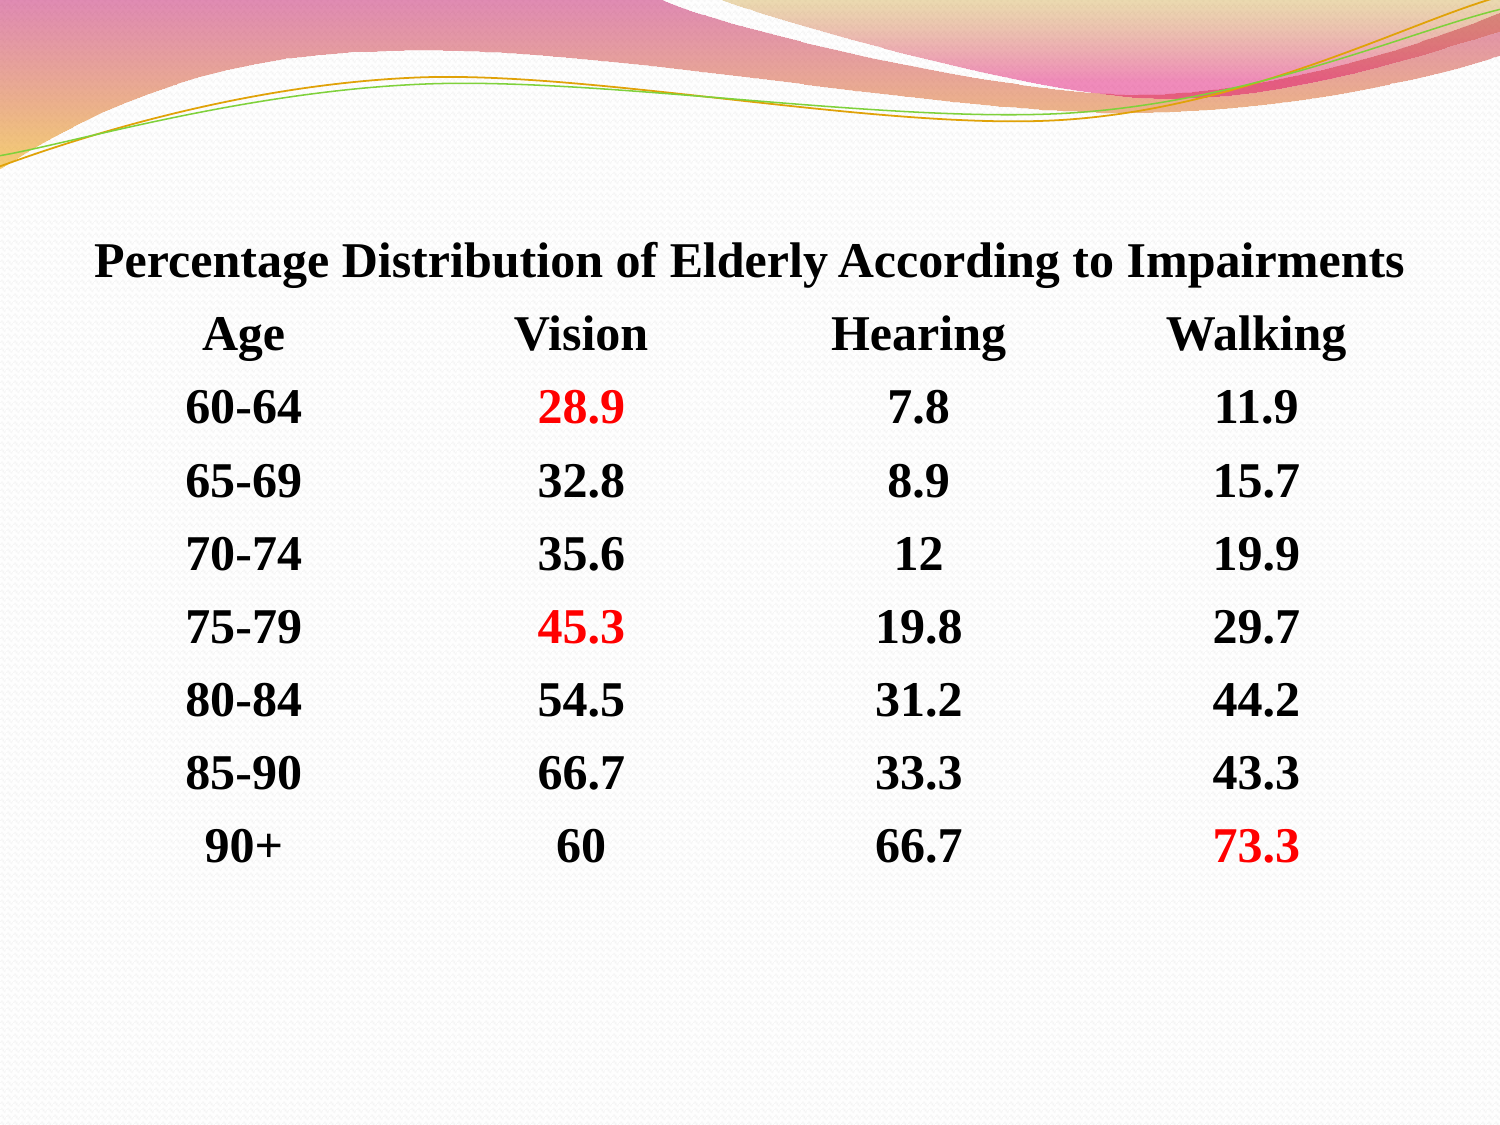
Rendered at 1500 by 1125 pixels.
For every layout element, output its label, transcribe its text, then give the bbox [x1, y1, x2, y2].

table_cell 7.8 [750, 371, 1088, 444]
table_cell Hearing [750, 298, 1088, 371]
table_cell 19.9 [1088, 517, 1425, 591]
table_cell 75-79 [75, 591, 413, 664]
table_cell 60 [413, 810, 750, 883]
table_cell 35.6 [413, 517, 750, 591]
table_cell 45.3 [413, 591, 750, 664]
table_cell 70-74 [75, 517, 413, 591]
table_cell 33.3 [750, 737, 1088, 810]
table_cell 29.7 [1088, 591, 1425, 664]
table_cell 85-90 [75, 737, 413, 810]
table_cell 28.9 [413, 371, 750, 444]
table_cell Walking [1088, 298, 1425, 371]
table_cell 15.7 [1088, 444, 1425, 517]
table_cell 65-69 [75, 444, 413, 517]
table_cell 43.3 [1088, 737, 1425, 810]
table_cell 44.2 [1088, 664, 1425, 737]
table_cell Age [75, 298, 413, 371]
table_cell 12 [750, 517, 1088, 591]
table_cell 54.5 [413, 664, 750, 737]
table_cell 66.7 [413, 737, 750, 810]
table_cell Vision [413, 298, 750, 371]
table_cell 60-64 [75, 371, 413, 444]
table_cell 73.3 [1088, 810, 1425, 883]
table_cell 8.9 [750, 444, 1088, 517]
table_cell 19.8 [750, 591, 1088, 664]
table_cell 66.7 [750, 810, 1088, 883]
table_cell 32.8 [413, 444, 750, 517]
table_header Percentage Distribution of Elderly According to Impairments [75, 225, 1425, 298]
table_cell 90+ [75, 810, 413, 883]
table_cell 11.9 [1088, 371, 1425, 444]
table_cell 80-84 [75, 664, 413, 737]
table_cell 31.2 [750, 664, 1088, 737]
